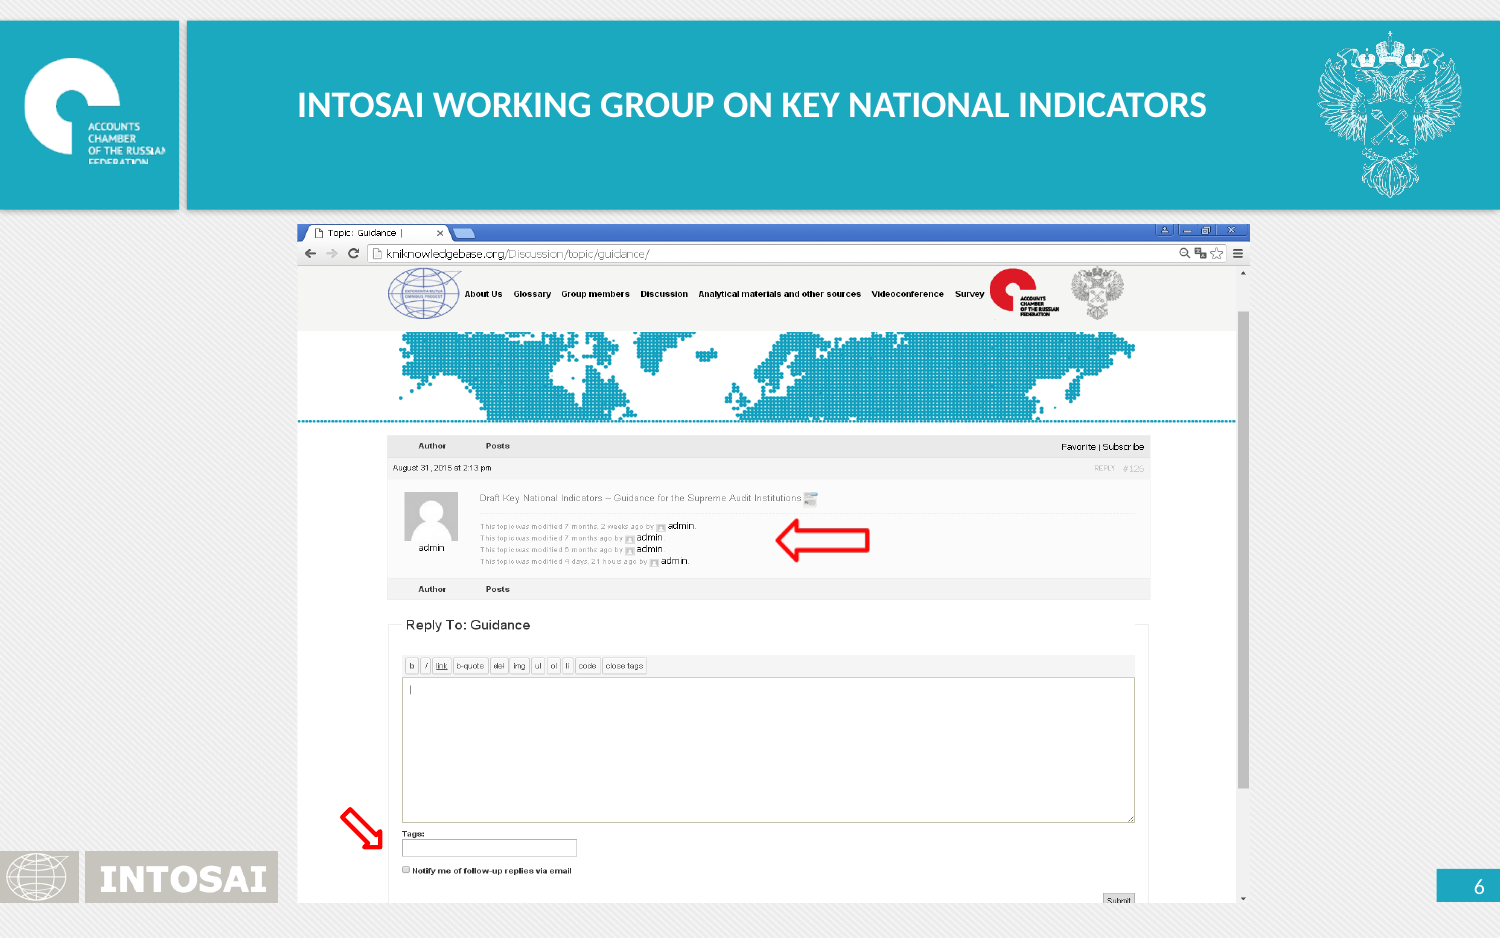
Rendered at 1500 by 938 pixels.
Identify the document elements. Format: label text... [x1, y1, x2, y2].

text_box INTOSAI WORKING GROUP ON KEY NATIONAL INDICATORS [282, 72, 1265, 133]
picture [0, 0, 1500, 938]
